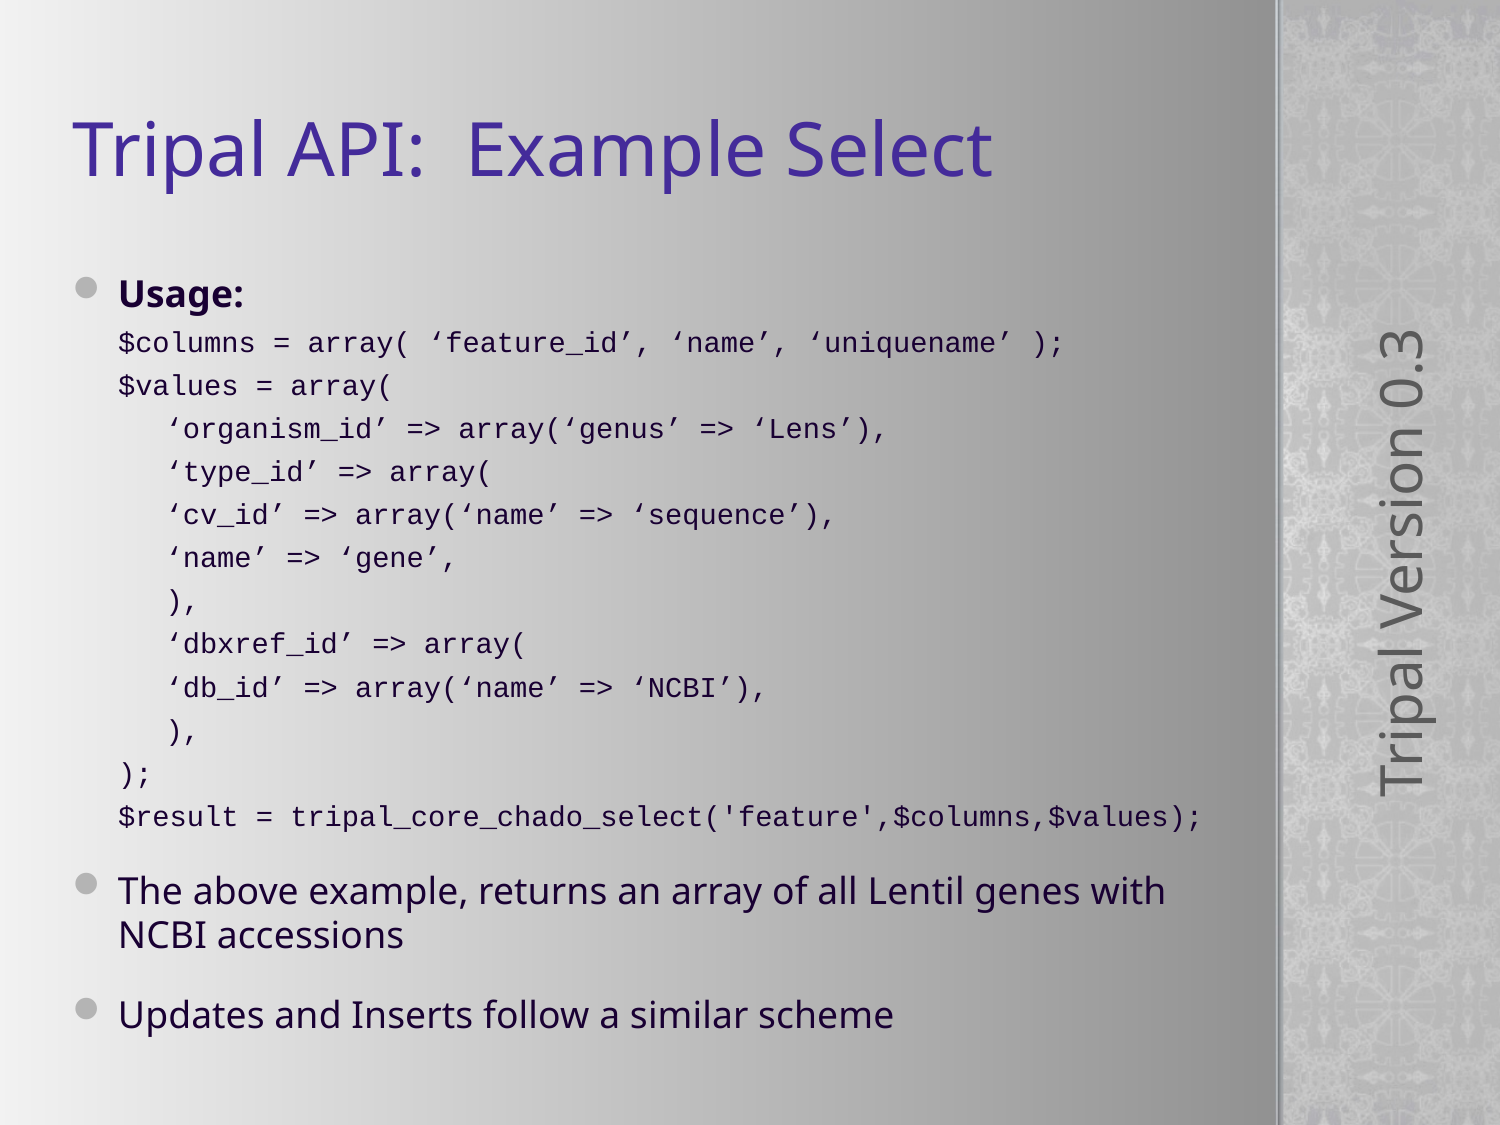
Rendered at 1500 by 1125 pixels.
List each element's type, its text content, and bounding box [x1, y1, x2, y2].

list Usage: $columns = array( ‘feature_id’, ‘name’, ‘uniquename’ ); $values = array( ‘organism_id’ => array(‘genus’ => ‘Lens’), ‘type_id’ => array( ‘cv_id’ => array(‘name’ => ‘sequence’), ‘name’ => ‘gene’, ), ‘dbxref_id’ => array( ‘db_id’ => array(‘name’ => ‘NCBI’), ), ); $result = tripal_core_chado_select('feature',$columns,$values); The above example, returns an array of all Lentil genes with NCBI accessions Updates and Inserts follow a similar scheme [57, 262, 1220, 1056]
title Tripal API: Example Select [57, 86, 1220, 207]
picture [1275, 0, 1500, 1125]
